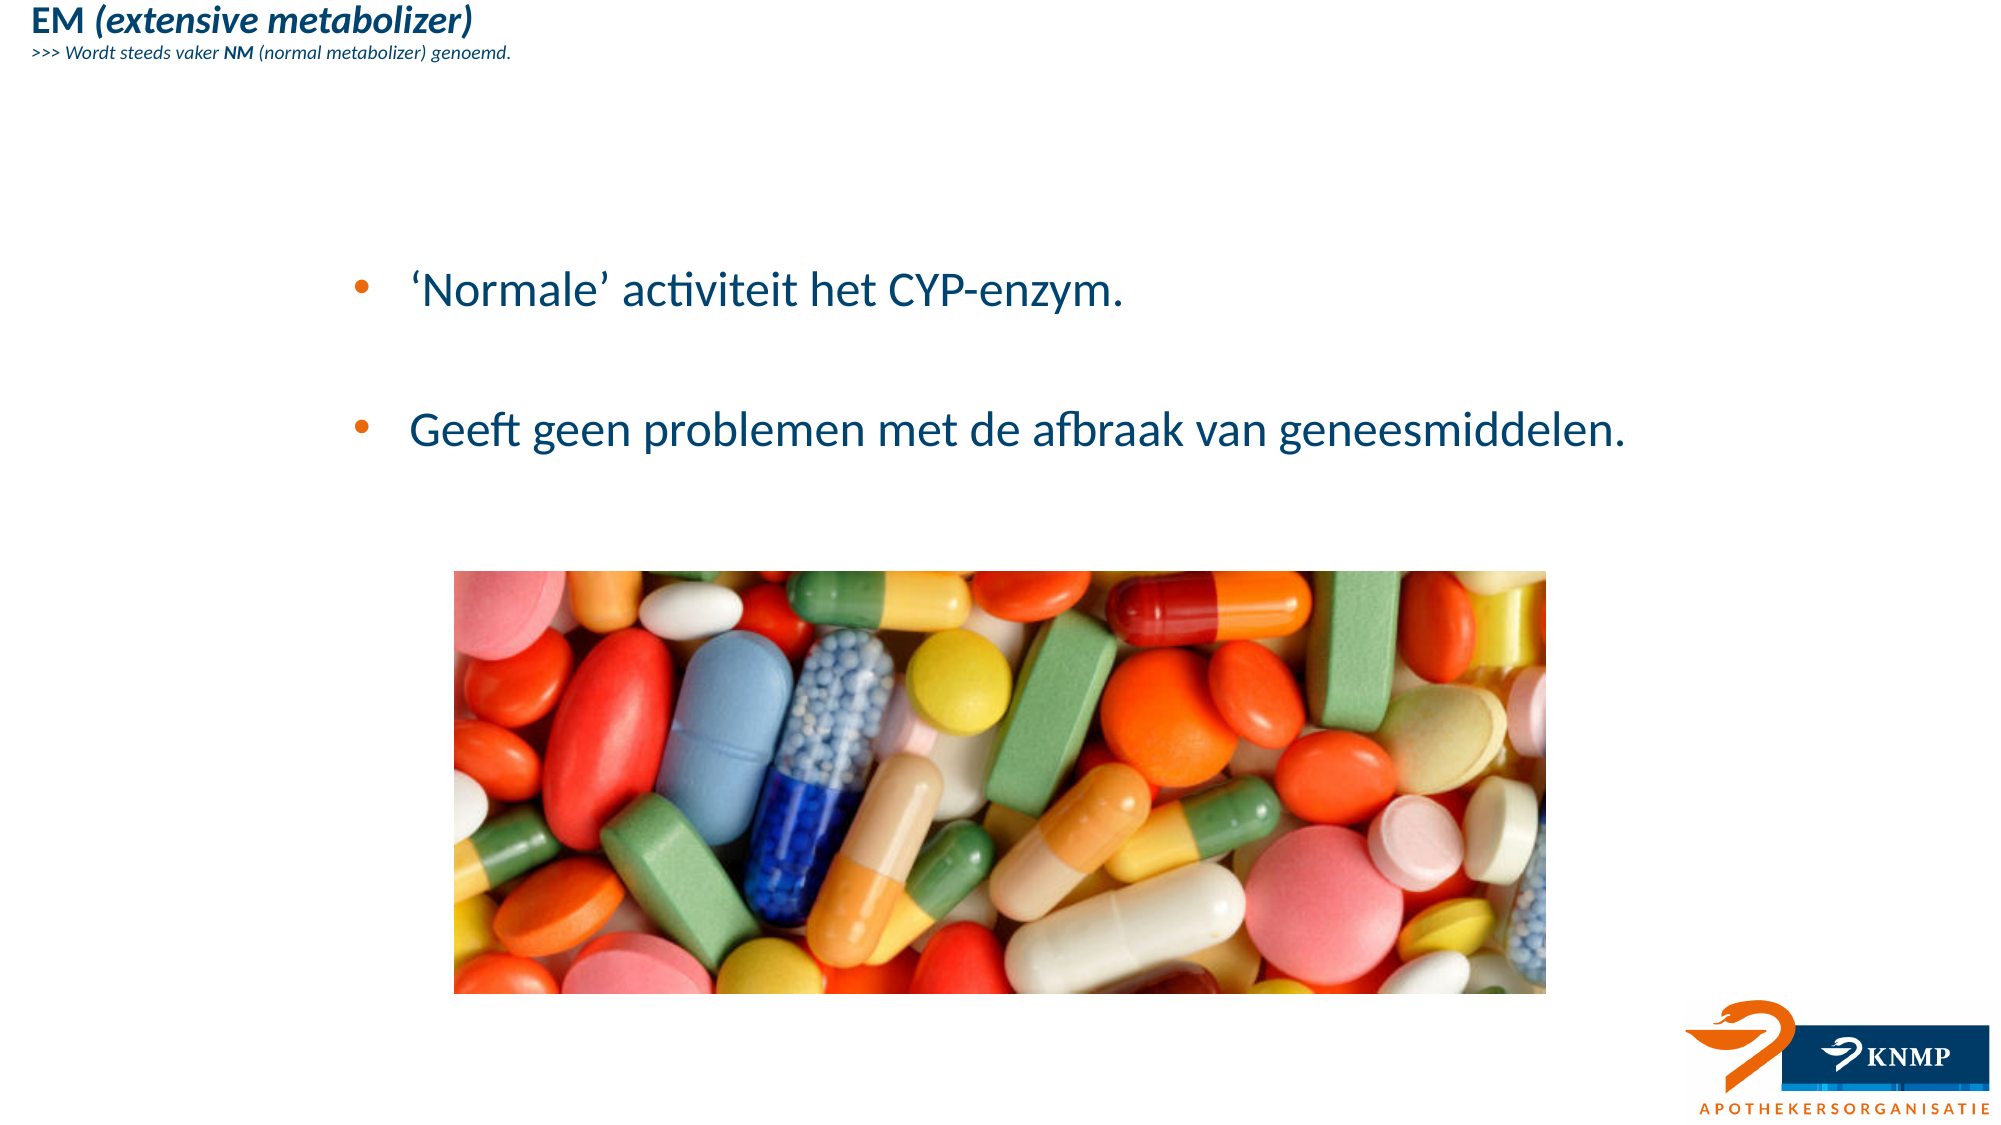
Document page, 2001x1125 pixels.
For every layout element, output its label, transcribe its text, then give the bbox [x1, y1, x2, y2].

picture [454, 571, 1546, 994]
list ‘Normale’ activiteit het CYP-enzym. Geeft geen problemen met de afbraak van geneesmiddelen. [353, 256, 1647, 970]
picture [1685, 1000, 2000, 1125]
title EM (extensive metabolizer) >>> Wordt steeds vaker NM (normal metabolizer) genoemd. [31, 0, 1932, 96]
